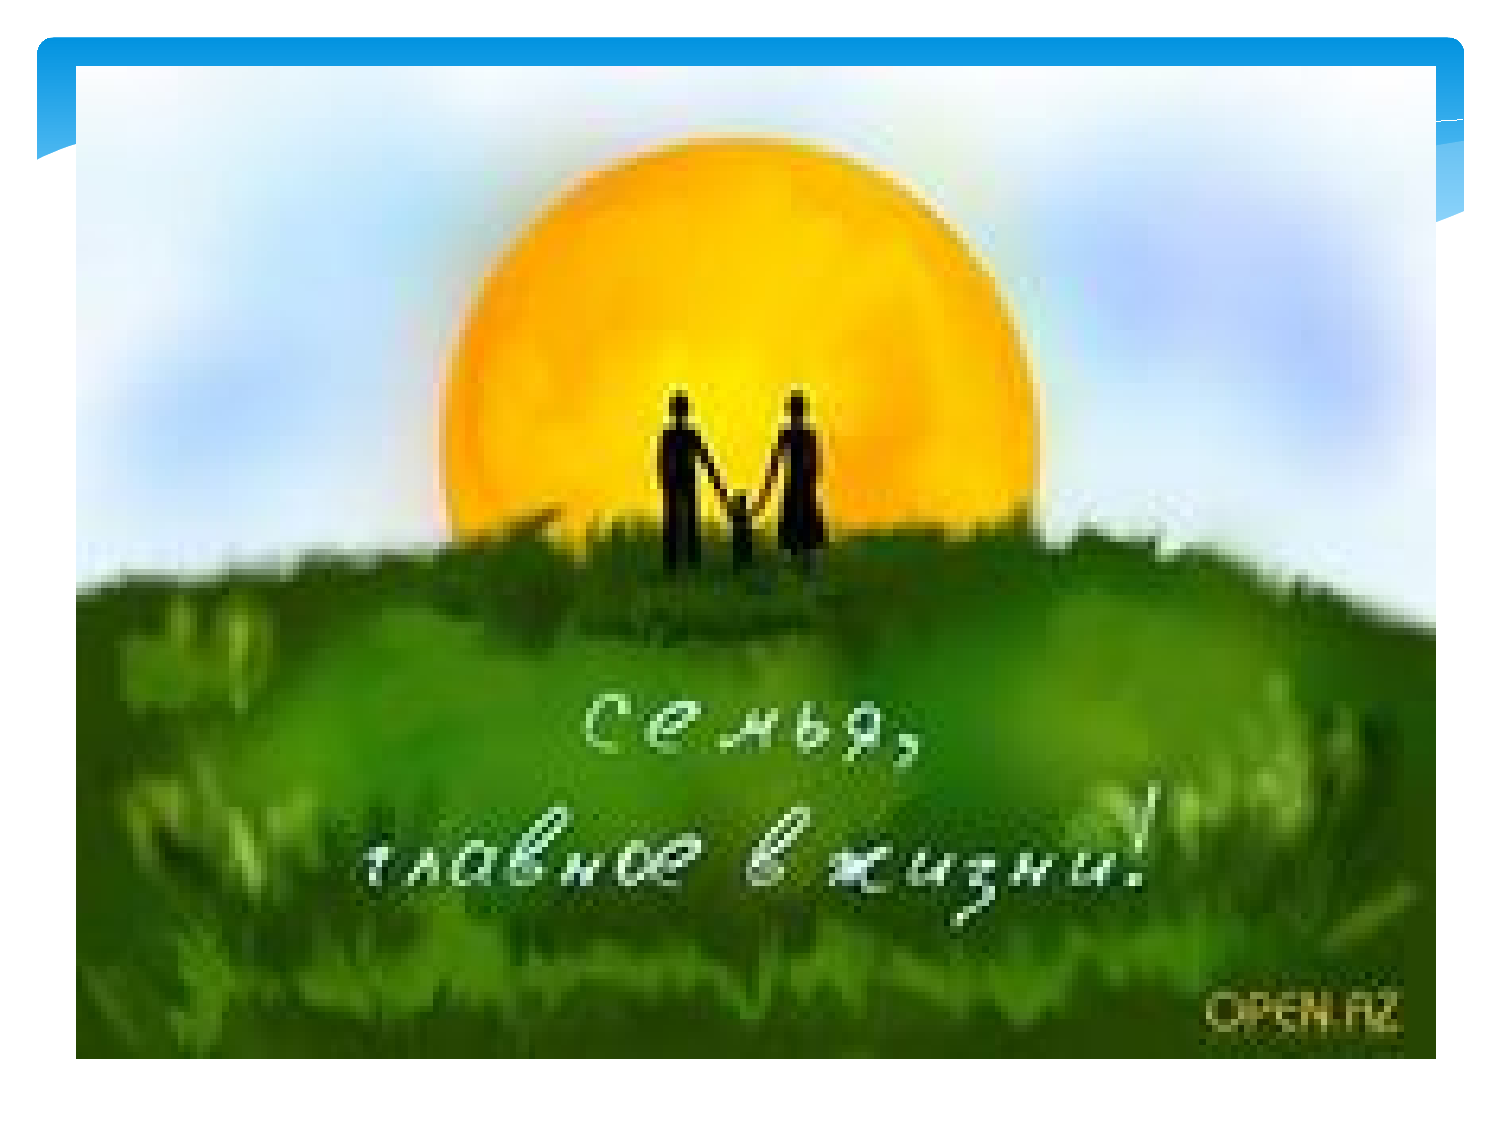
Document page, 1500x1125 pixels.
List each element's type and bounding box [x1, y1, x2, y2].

picture [76, 67, 1436, 1059]
